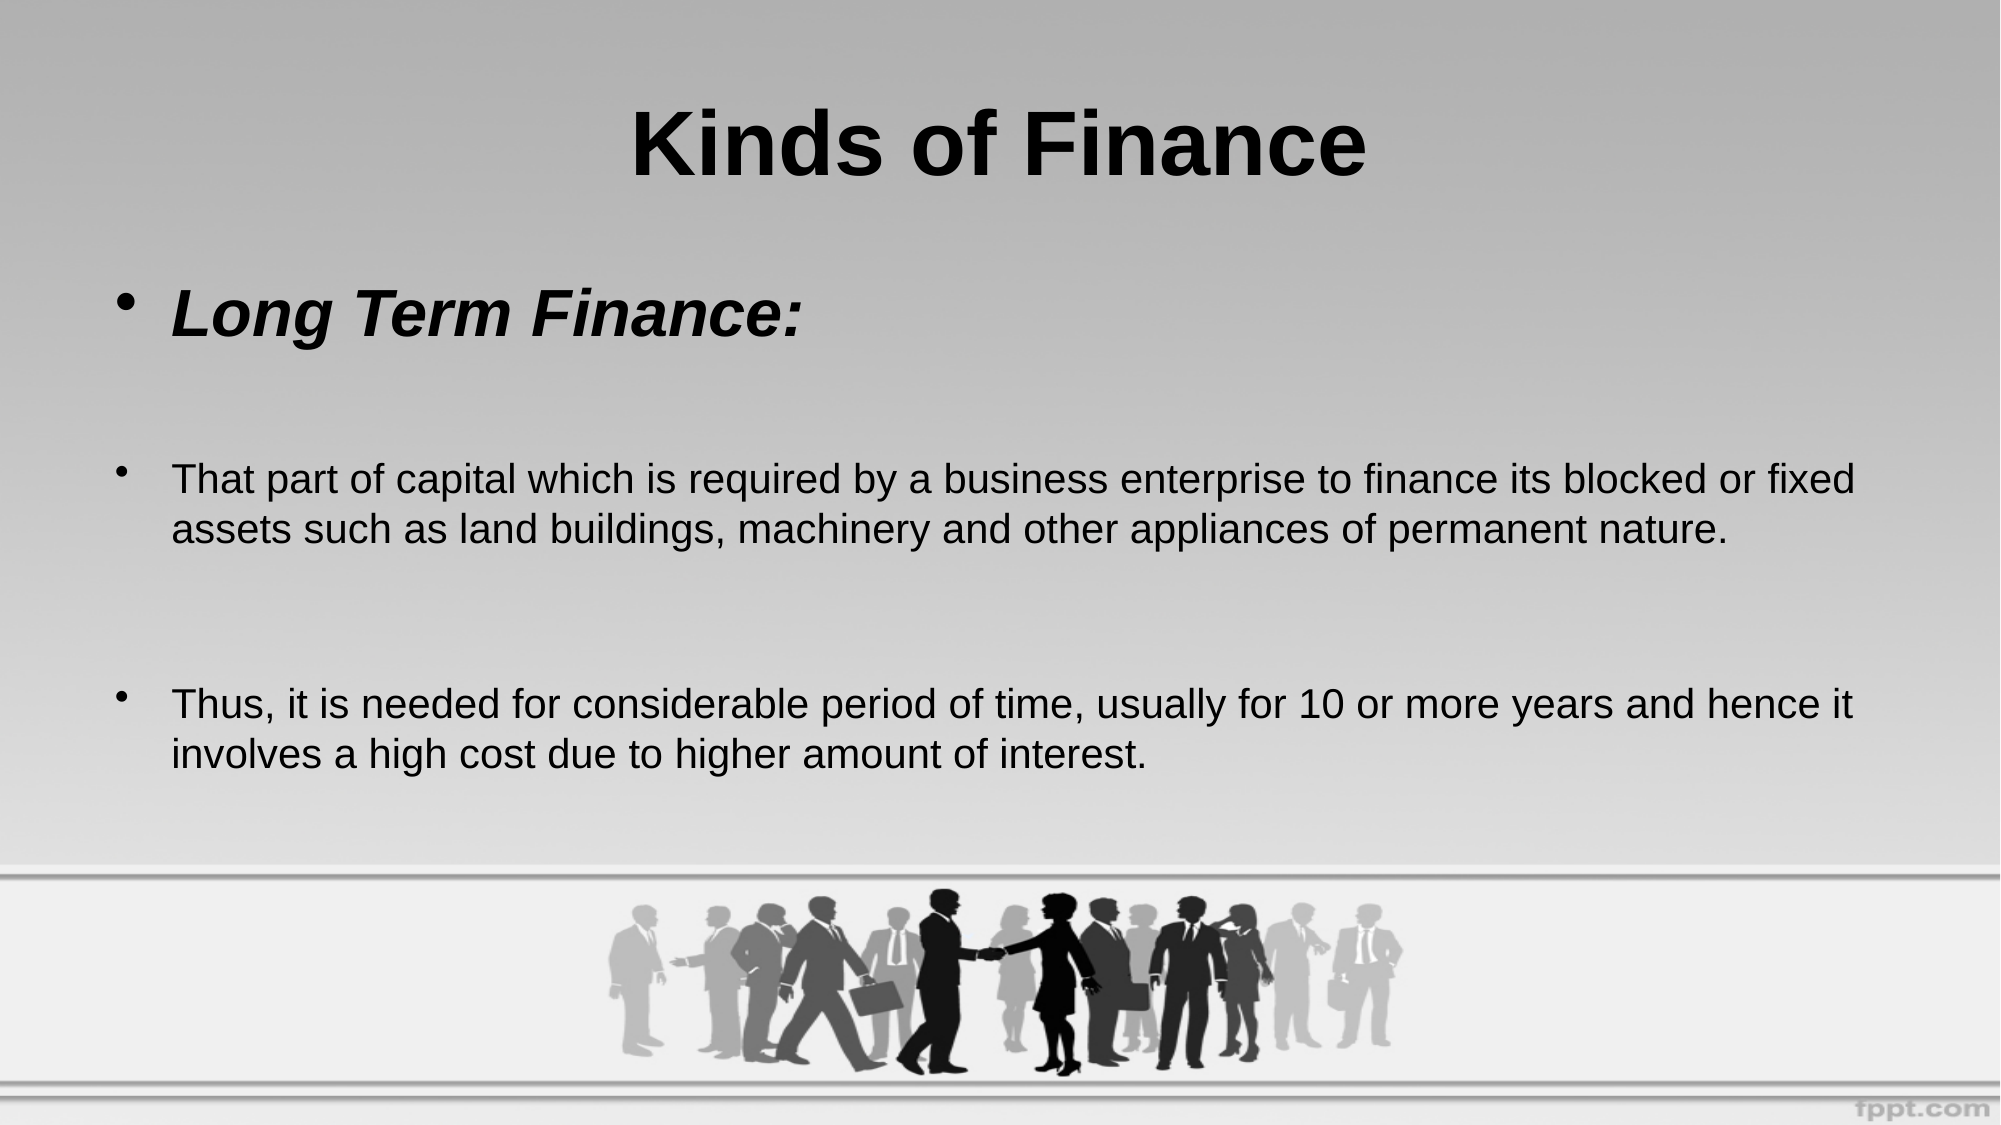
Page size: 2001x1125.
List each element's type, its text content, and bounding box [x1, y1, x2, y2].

picture [0, 0, 2001, 1125]
title Kinds of Finance [99, 45, 1900, 233]
list Long Term Finance: That part of capital which is required by a business enterprise to finance its blocked or fixed assets such as land buildings, machinery and other appliances of permanent nature. Thus, it is needed for considerable period of time, usually for 10 or more years and hence it involves a high cost due to higher amount of interest. [99, 262, 1900, 1005]
